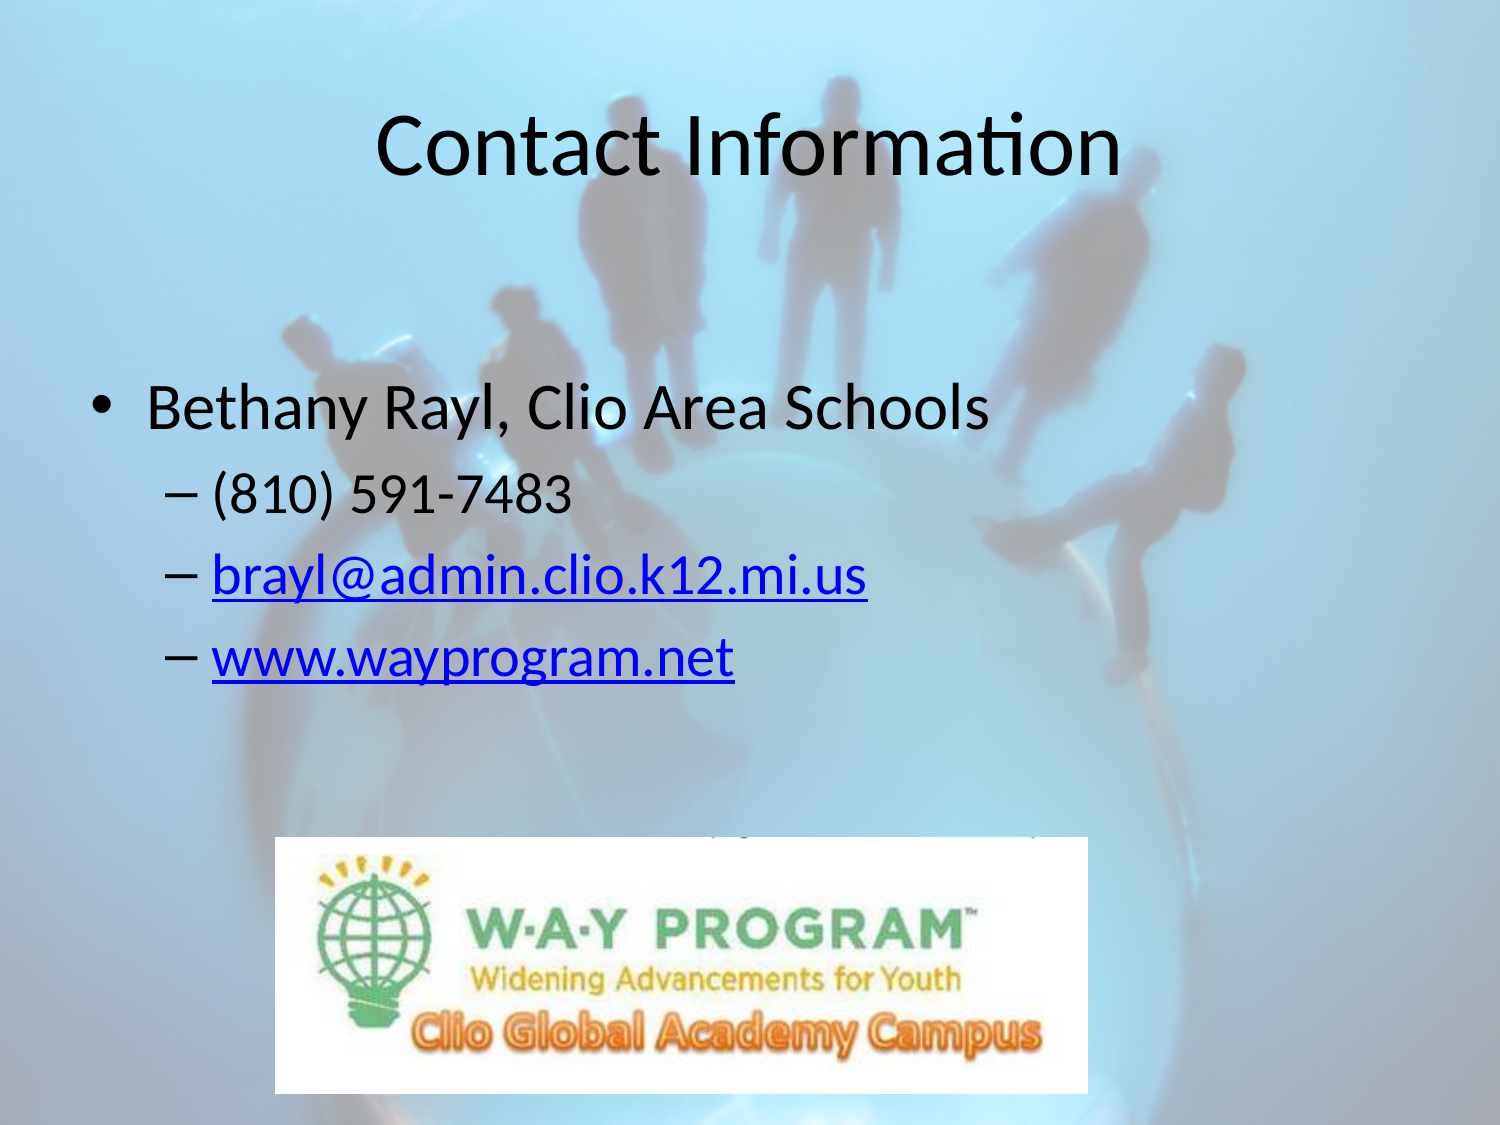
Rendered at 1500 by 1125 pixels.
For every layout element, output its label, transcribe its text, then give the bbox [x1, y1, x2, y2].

title Contact Information [75, 45, 1425, 233]
picture [274, 837, 1088, 1094]
list Bethany Rayl, Clio Area Schools (810) 591-7483 brayl@admin.clio.k12.mi.us www.wayprogram.net [75, 262, 1425, 1005]
